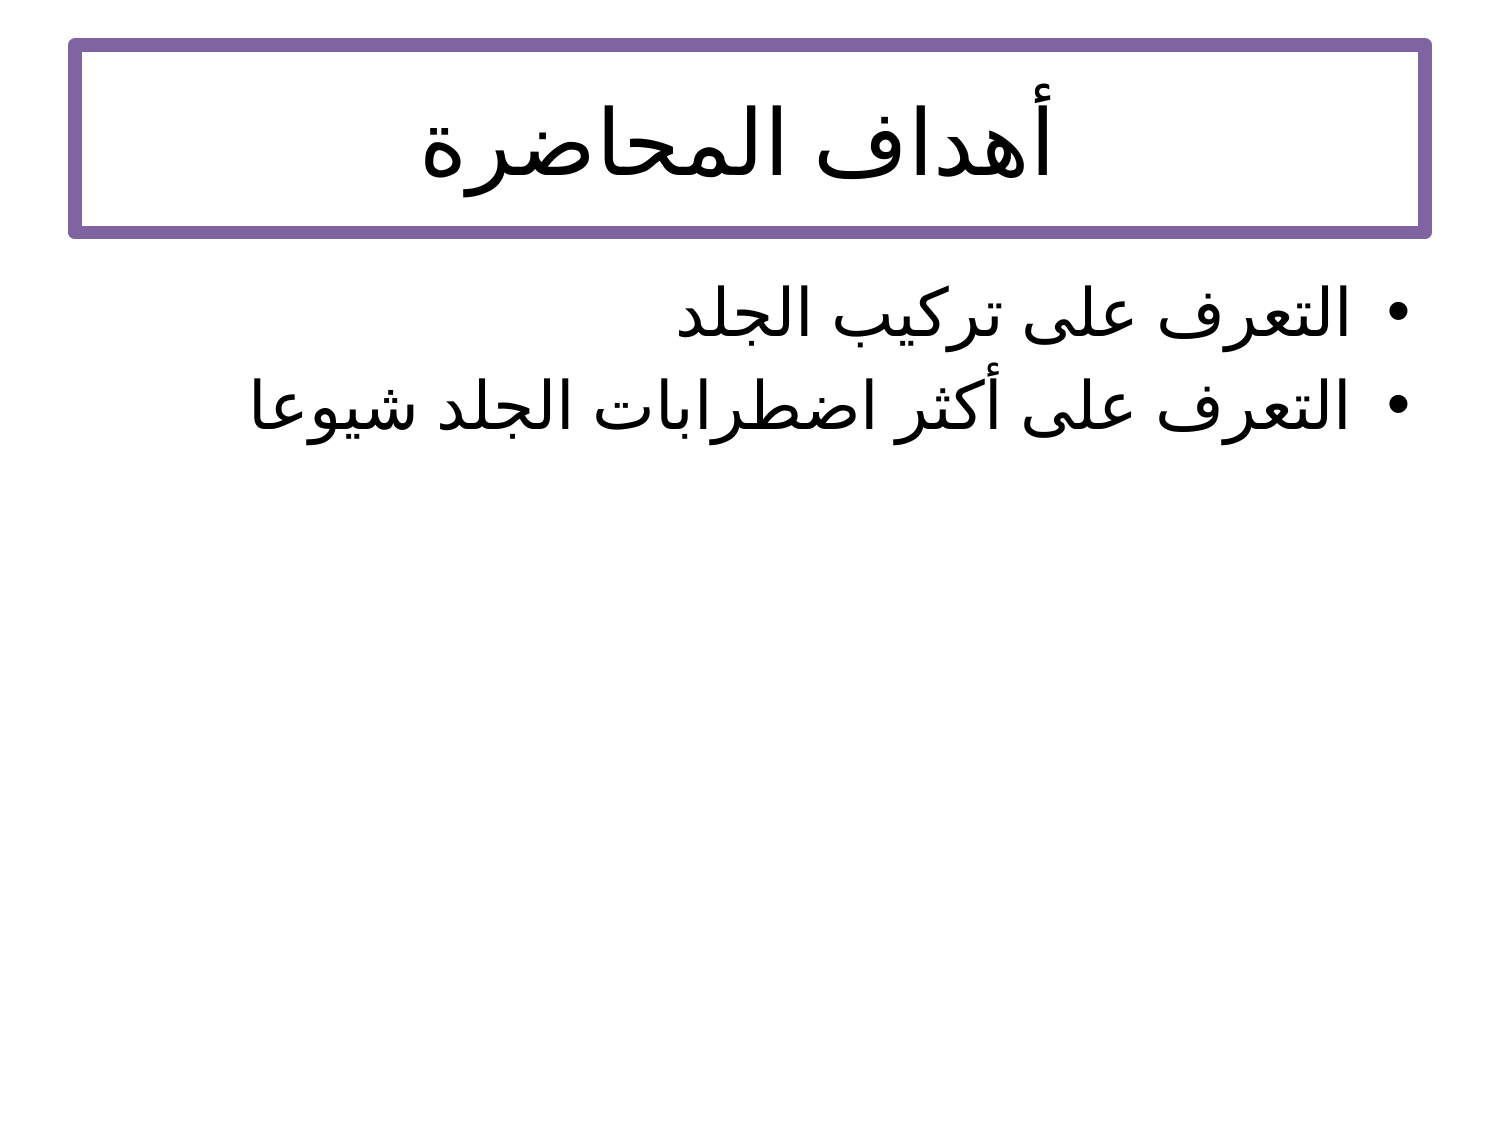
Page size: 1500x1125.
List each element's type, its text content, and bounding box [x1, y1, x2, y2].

list التعرف على تركيب الجلد التعرف على أكثر اضطرابات الجلد شيوعا [75, 262, 1425, 1005]
title أهداف المحاضرة [75, 45, 1425, 233]
